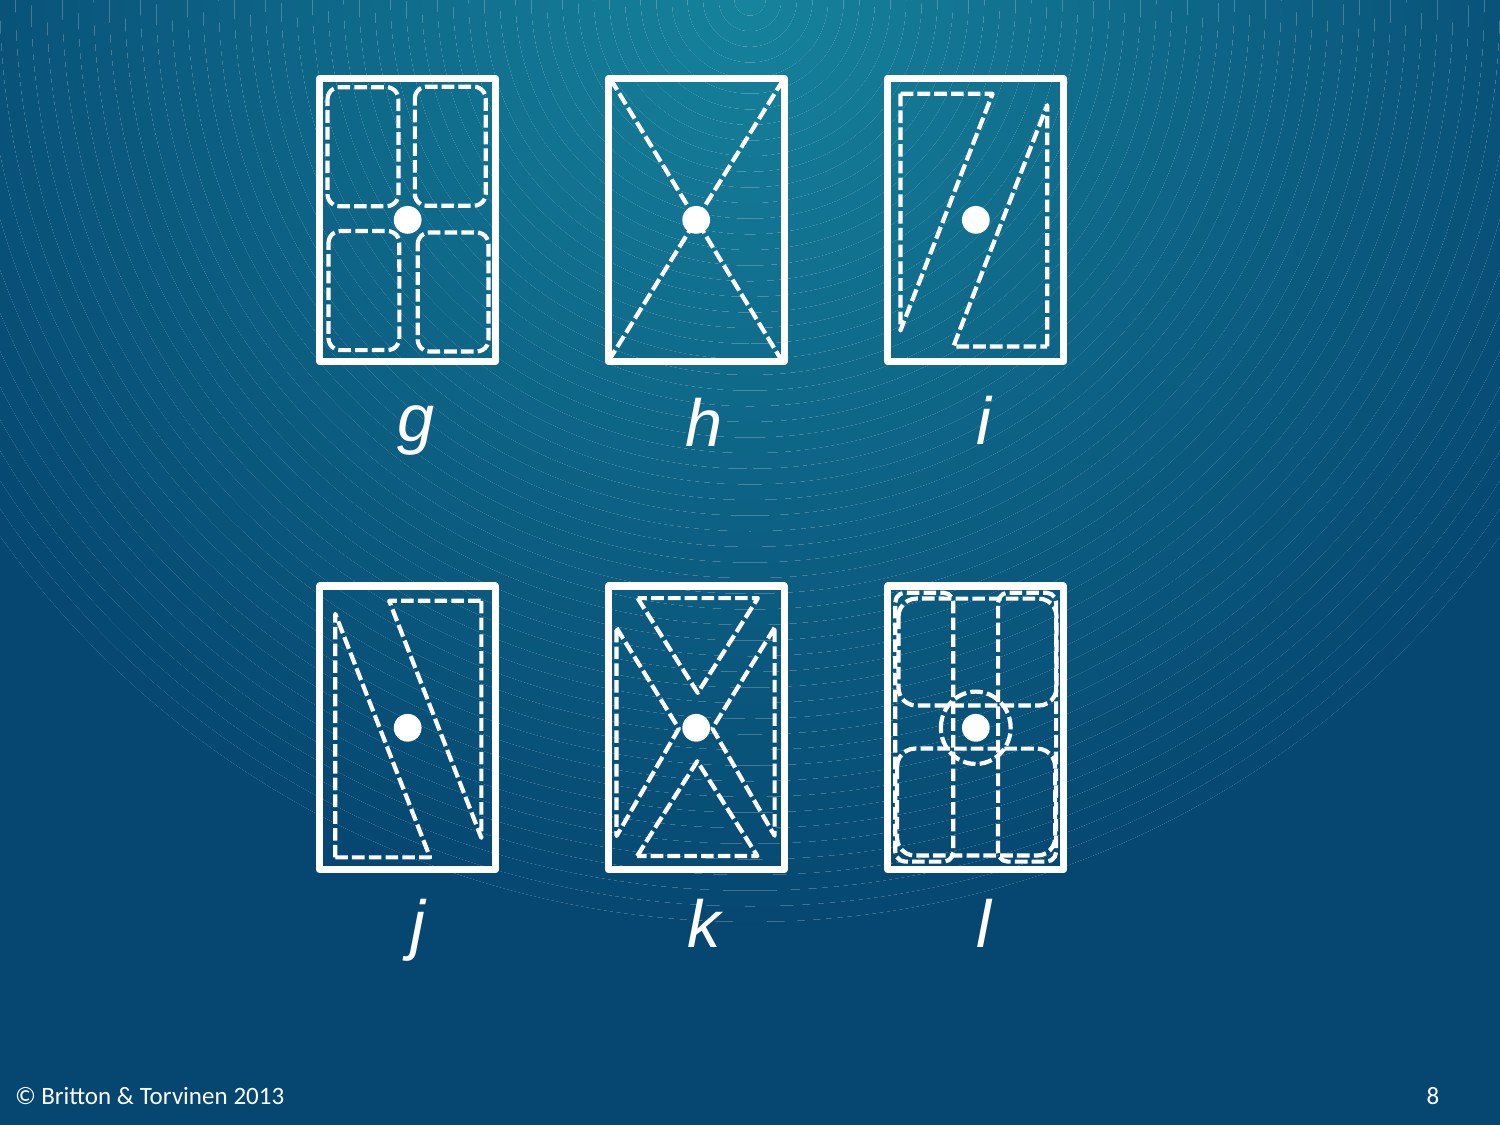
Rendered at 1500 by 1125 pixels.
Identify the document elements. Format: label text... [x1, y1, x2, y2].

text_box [607, 77, 785, 362]
text_box l [961, 878, 1007, 968]
picture [788, 671, 792, 701]
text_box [887, 77, 1065, 362]
text_box k [672, 878, 737, 968]
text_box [887, 585, 1065, 870]
picture [880, 659, 884, 690]
text_box i [961, 370, 1007, 466]
text_box h [671, 372, 738, 468]
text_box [607, 585, 785, 870]
text_box j [396, 878, 441, 968]
picture [499, 584, 503, 607]
picture [600, 656, 605, 687]
picture [600, 582, 606, 638]
footer © Britton & Torvinen 2013 [0, 1065, 475, 1125]
picture [880, 583, 884, 642]
picture [1067, 591, 1072, 626]
slide_number 8 [1104, 1065, 1455, 1125]
text_box g [382, 370, 450, 462]
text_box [319, 585, 496, 870]
picture [499, 624, 503, 657]
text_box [319, 77, 496, 362]
